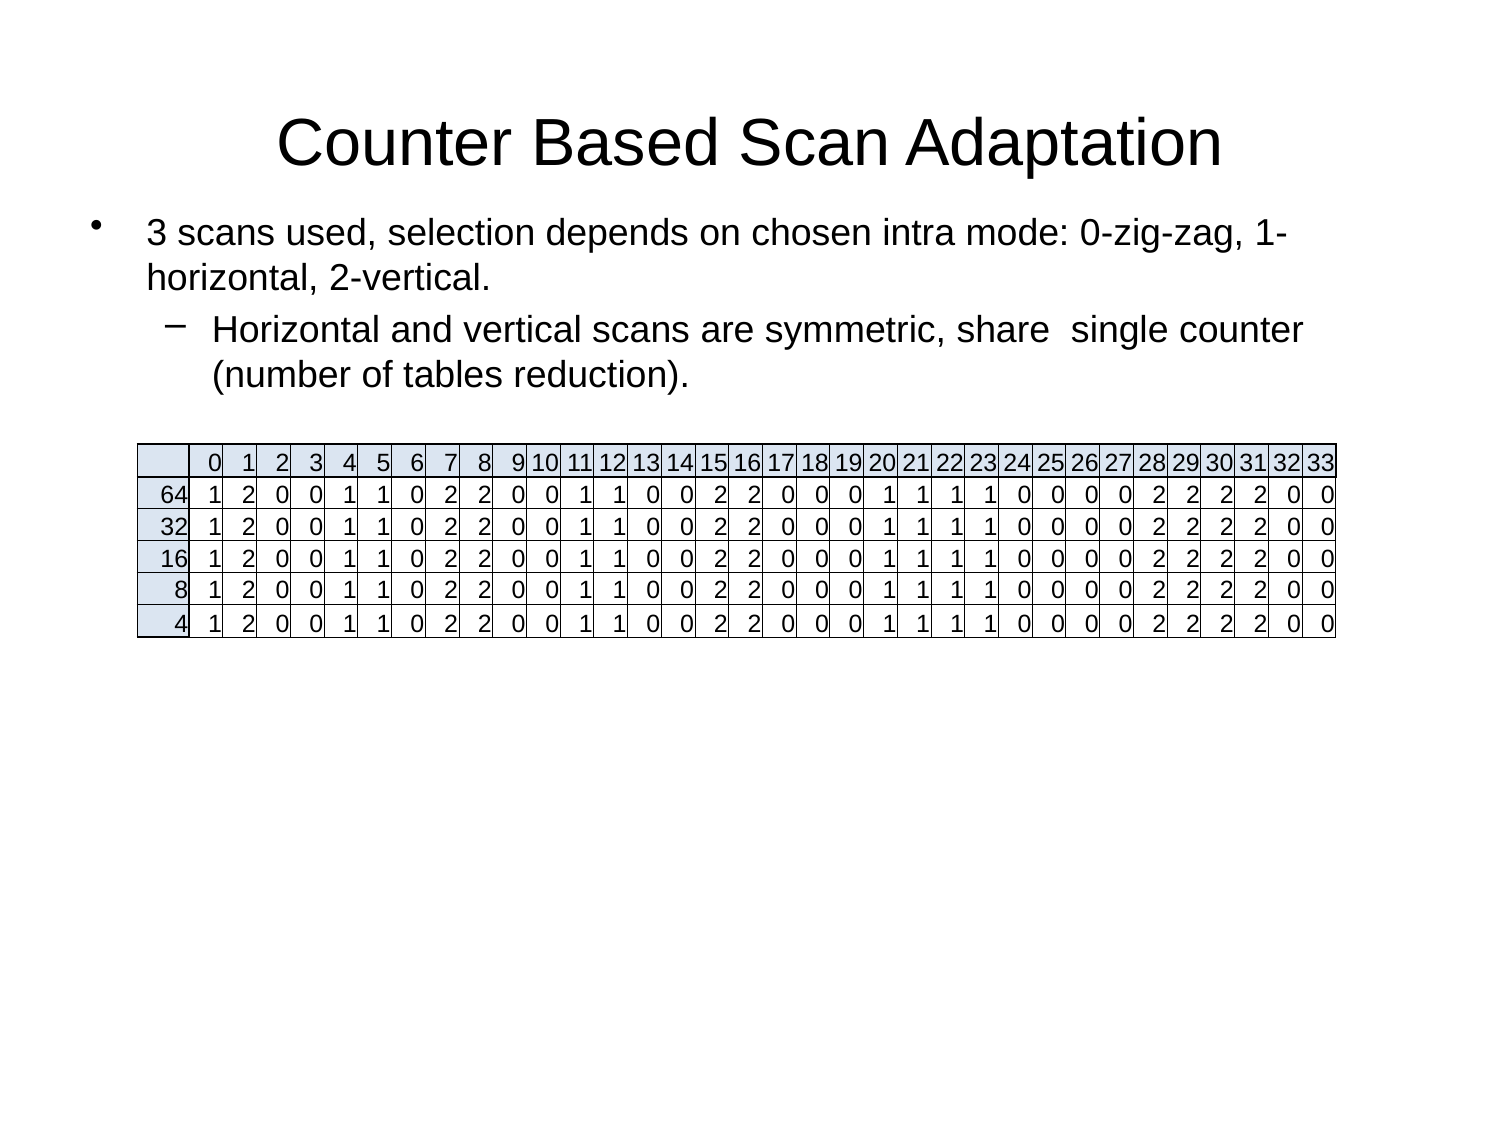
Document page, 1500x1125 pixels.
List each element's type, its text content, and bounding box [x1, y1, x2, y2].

table_cell 2 [460, 541, 492, 572]
table_cell 0 [527, 478, 560, 508]
table_cell 0 [1269, 605, 1302, 637]
table_cell 2 [729, 509, 762, 540]
table_cell 1 [965, 509, 998, 540]
table_cell 0 [1269, 509, 1302, 540]
table_cell 0 [999, 509, 1032, 540]
table_cell 1 [898, 573, 931, 604]
table_cell 0 [257, 509, 290, 540]
table_cell 1 [358, 509, 391, 540]
table_cell 0 [1303, 509, 1335, 540]
table_cell 1 [594, 541, 627, 572]
table_cell 0 [1033, 509, 1065, 540]
table_header 7 [426, 445, 459, 476]
table_cell 0 [1100, 573, 1133, 604]
table_cell 0 [797, 478, 829, 508]
table_cell 2 [460, 573, 492, 604]
table_cell 0 [1033, 573, 1065, 604]
table_cell 2 [729, 605, 762, 637]
table_cell 0 [1269, 478, 1302, 508]
table_cell 0 [830, 573, 863, 604]
table_cell 2 [1134, 573, 1167, 604]
table_cell 0 [797, 509, 829, 540]
table_cell 0 [493, 541, 526, 572]
table_cell 2 [223, 573, 256, 604]
table_cell 0 [830, 509, 863, 540]
table_cell 1 [932, 509, 964, 540]
table_cell 1 [561, 509, 593, 540]
table_cell 1 [864, 605, 897, 637]
table_cell 1 [190, 478, 222, 508]
table_header 0 [190, 445, 222, 476]
table_cell 1 [898, 509, 931, 540]
table_cell 0 [628, 541, 661, 572]
table_cell 0 [1066, 541, 1099, 572]
table_cell 1 [561, 478, 593, 508]
table_header 5 [358, 445, 391, 476]
table_header 28 [1134, 445, 1167, 476]
table_cell 0 [493, 605, 526, 637]
table_cell 2 [696, 478, 728, 508]
table_cell 0 [291, 605, 324, 637]
table_cell 0 [763, 541, 796, 572]
table_cell 1 [325, 573, 357, 604]
table_header 20 [864, 445, 897, 476]
table_cell 2 [1134, 605, 1167, 637]
table_header 27 [1100, 445, 1133, 476]
table_cell 2 [460, 478, 492, 508]
table_cell 0 [830, 541, 863, 572]
table_cell 16 [138, 541, 188, 572]
table_cell 2 [1201, 509, 1234, 540]
table_cell 0 [257, 541, 290, 572]
table_header 3 [291, 445, 324, 476]
table_cell 0 [527, 541, 560, 572]
table_cell 1 [325, 478, 357, 508]
table_cell 0 [763, 605, 796, 637]
table_header 23 [965, 445, 998, 476]
table_cell 1 [932, 541, 964, 572]
table_cell 0 [1303, 541, 1335, 572]
table_header 12 [594, 445, 627, 476]
table_cell 2 [223, 478, 256, 508]
table_cell 2 [1201, 605, 1234, 637]
table_header 2 [257, 445, 290, 476]
table_cell 2 [1134, 478, 1167, 508]
table_cell 0 [1303, 573, 1335, 604]
title Counter Based Scan Adaptation [74, 44, 1426, 199]
table_cell 2 [223, 541, 256, 572]
table_cell 0 [797, 605, 829, 637]
table_cell 2 [696, 573, 728, 604]
table_cell 1 [190, 541, 222, 572]
table_cell 2 [223, 509, 256, 540]
table_cell 1 [358, 605, 391, 637]
table_cell 1 [190, 573, 222, 604]
table_header 30 [1201, 445, 1234, 476]
table_cell 0 [662, 605, 695, 637]
table_cell 2 [1134, 509, 1167, 540]
table_header 10 [527, 445, 560, 476]
table_cell 1 [898, 605, 931, 637]
table_cell 0 [291, 478, 324, 508]
table_cell 2 [460, 509, 492, 540]
table_header 33 [1303, 445, 1335, 476]
table_cell 2 [426, 605, 459, 637]
table_cell 64 [138, 478, 188, 508]
table_cell 8 [138, 573, 188, 604]
table_cell 0 [662, 541, 695, 572]
table_cell 1 [932, 573, 964, 604]
table_cell 0 [392, 478, 425, 508]
table_cell 2 [426, 573, 459, 604]
table_cell 0 [493, 478, 526, 508]
table_header 19 [830, 445, 863, 476]
table_cell 0 [1100, 541, 1133, 572]
table_cell 1 [561, 541, 593, 572]
table_cell 1 [864, 573, 897, 604]
table_cell 0 [830, 605, 863, 637]
table_cell 2 [1235, 478, 1268, 508]
table_cell 1 [594, 478, 627, 508]
table_cell 0 [662, 573, 695, 604]
table_cell 0 [493, 509, 526, 540]
table_cell 0 [527, 509, 560, 540]
table_header [138, 445, 188, 476]
table_cell 0 [392, 541, 425, 572]
table_cell 0 [763, 573, 796, 604]
table_cell 1 [594, 509, 627, 540]
table_header 17 [763, 445, 796, 476]
table_cell 2 [1201, 573, 1234, 604]
table_cell 1 [594, 605, 627, 637]
table_cell 2 [426, 509, 459, 540]
table_cell 0 [527, 573, 560, 604]
table_cell 0 [257, 605, 290, 637]
table_header 31 [1235, 445, 1268, 476]
table_cell 1 [932, 478, 964, 508]
table_cell 2 [426, 541, 459, 572]
table_cell 0 [1066, 605, 1099, 637]
table_header 9 [493, 445, 526, 476]
table_cell 2 [223, 605, 256, 637]
table_cell 2 [729, 541, 762, 572]
table_cell 0 [628, 509, 661, 540]
table_header 6 [392, 445, 425, 476]
list 3 scans used, selection depends on chosen intra mode: 0-zig-zag, 1-horizontal, 2-vertical. Horizontal and vertical scans are symmetric, share single counter (number of tables reduction). [74, 199, 1426, 943]
table_cell 0 [830, 478, 863, 508]
table_cell 2 [696, 605, 728, 637]
table_cell 0 [257, 573, 290, 604]
table_cell 0 [291, 509, 324, 540]
table_cell 1 [864, 541, 897, 572]
table_cell 2 [1168, 509, 1200, 540]
table_cell 0 [628, 478, 661, 508]
table_cell 1 [932, 605, 964, 637]
table_cell 0 [291, 573, 324, 604]
table_cell 1 [965, 573, 998, 604]
table_cell 1 [864, 509, 897, 540]
table_cell 2 [1168, 541, 1200, 572]
table_header 22 [932, 445, 964, 476]
table_cell 2 [460, 605, 492, 637]
table_header 8 [460, 445, 492, 476]
table_header 24 [999, 445, 1032, 476]
table_cell 0 [999, 573, 1032, 604]
table_header 29 [1168, 445, 1200, 476]
table_header 16 [729, 445, 762, 476]
table_cell 0 [291, 541, 324, 572]
table_cell 0 [493, 573, 526, 604]
table_cell 0 [1303, 478, 1335, 508]
table_cell 0 [1033, 478, 1065, 508]
table_cell 1 [358, 541, 391, 572]
table_cell 0 [999, 605, 1032, 637]
table_cell 0 [628, 605, 661, 637]
table_cell 1 [190, 509, 222, 540]
table_cell 0 [1303, 605, 1335, 637]
table_cell 2 [1235, 573, 1268, 604]
table_cell 0 [392, 509, 425, 540]
table_cell 0 [1066, 573, 1099, 604]
table_cell 2 [729, 573, 762, 604]
table_cell 0 [1269, 541, 1302, 572]
table_cell 2 [1168, 605, 1200, 637]
table_cell 0 [628, 573, 661, 604]
table_header 25 [1033, 445, 1065, 476]
table_cell 0 [662, 509, 695, 540]
table_cell 0 [1100, 509, 1133, 540]
table_header 21 [898, 445, 931, 476]
table_cell 1 [594, 573, 627, 604]
table_cell 1 [561, 605, 593, 637]
table_cell 2 [729, 478, 762, 508]
table_cell 2 [1168, 573, 1200, 604]
table_cell 0 [1033, 605, 1065, 637]
table_cell 1 [358, 573, 391, 604]
table_header 15 [696, 445, 728, 476]
table_cell 1 [898, 478, 931, 508]
table_cell 0 [392, 573, 425, 604]
table_cell 2 [1201, 478, 1234, 508]
table_cell 1 [965, 541, 998, 572]
table_cell 0 [1033, 541, 1065, 572]
table_cell 4 [138, 605, 188, 636]
table_cell 2 [1235, 605, 1268, 637]
table_header 1 [223, 445, 256, 476]
table_cell 2 [1235, 541, 1268, 572]
table_cell 0 [257, 478, 290, 508]
table_cell 1 [898, 541, 931, 572]
table_header 18 [797, 445, 829, 476]
table_cell 1 [190, 605, 222, 637]
table_cell 1 [561, 573, 593, 604]
table_cell 1 [325, 509, 357, 540]
table_cell 1 [965, 478, 998, 508]
table_cell 0 [999, 541, 1032, 572]
table_cell 32 [138, 509, 188, 540]
table_header 26 [1066, 445, 1099, 476]
table_cell 2 [1201, 541, 1234, 572]
table_cell 1 [325, 541, 357, 572]
table_header 4 [325, 445, 357, 476]
table_cell 1 [325, 605, 357, 637]
table_cell 0 [527, 605, 560, 637]
table_cell 1 [965, 605, 998, 637]
table_cell 1 [358, 478, 391, 508]
table_cell 2 [426, 478, 459, 508]
table_cell 2 [696, 509, 728, 540]
table_header 32 [1269, 445, 1302, 476]
table_cell 2 [1134, 541, 1167, 572]
table_cell 0 [763, 478, 796, 508]
table_cell 0 [1066, 478, 1099, 508]
table_header 11 [561, 445, 593, 476]
table_cell 0 [1269, 573, 1302, 604]
table_cell 0 [662, 478, 695, 508]
table_cell 1 [864, 478, 897, 508]
table_cell 0 [392, 605, 425, 637]
table_cell 0 [1100, 605, 1133, 637]
table_cell 0 [763, 509, 796, 540]
table_cell 2 [1168, 478, 1200, 508]
table_cell 2 [1235, 509, 1268, 540]
table_cell 0 [999, 478, 1032, 508]
table_cell 0 [1066, 509, 1099, 540]
table_cell 2 [696, 541, 728, 572]
table_cell 0 [1100, 478, 1133, 508]
table_cell 0 [797, 541, 829, 572]
table_header 13 [628, 445, 661, 476]
table_header 14 [662, 445, 695, 476]
table_cell 0 [797, 573, 829, 604]
